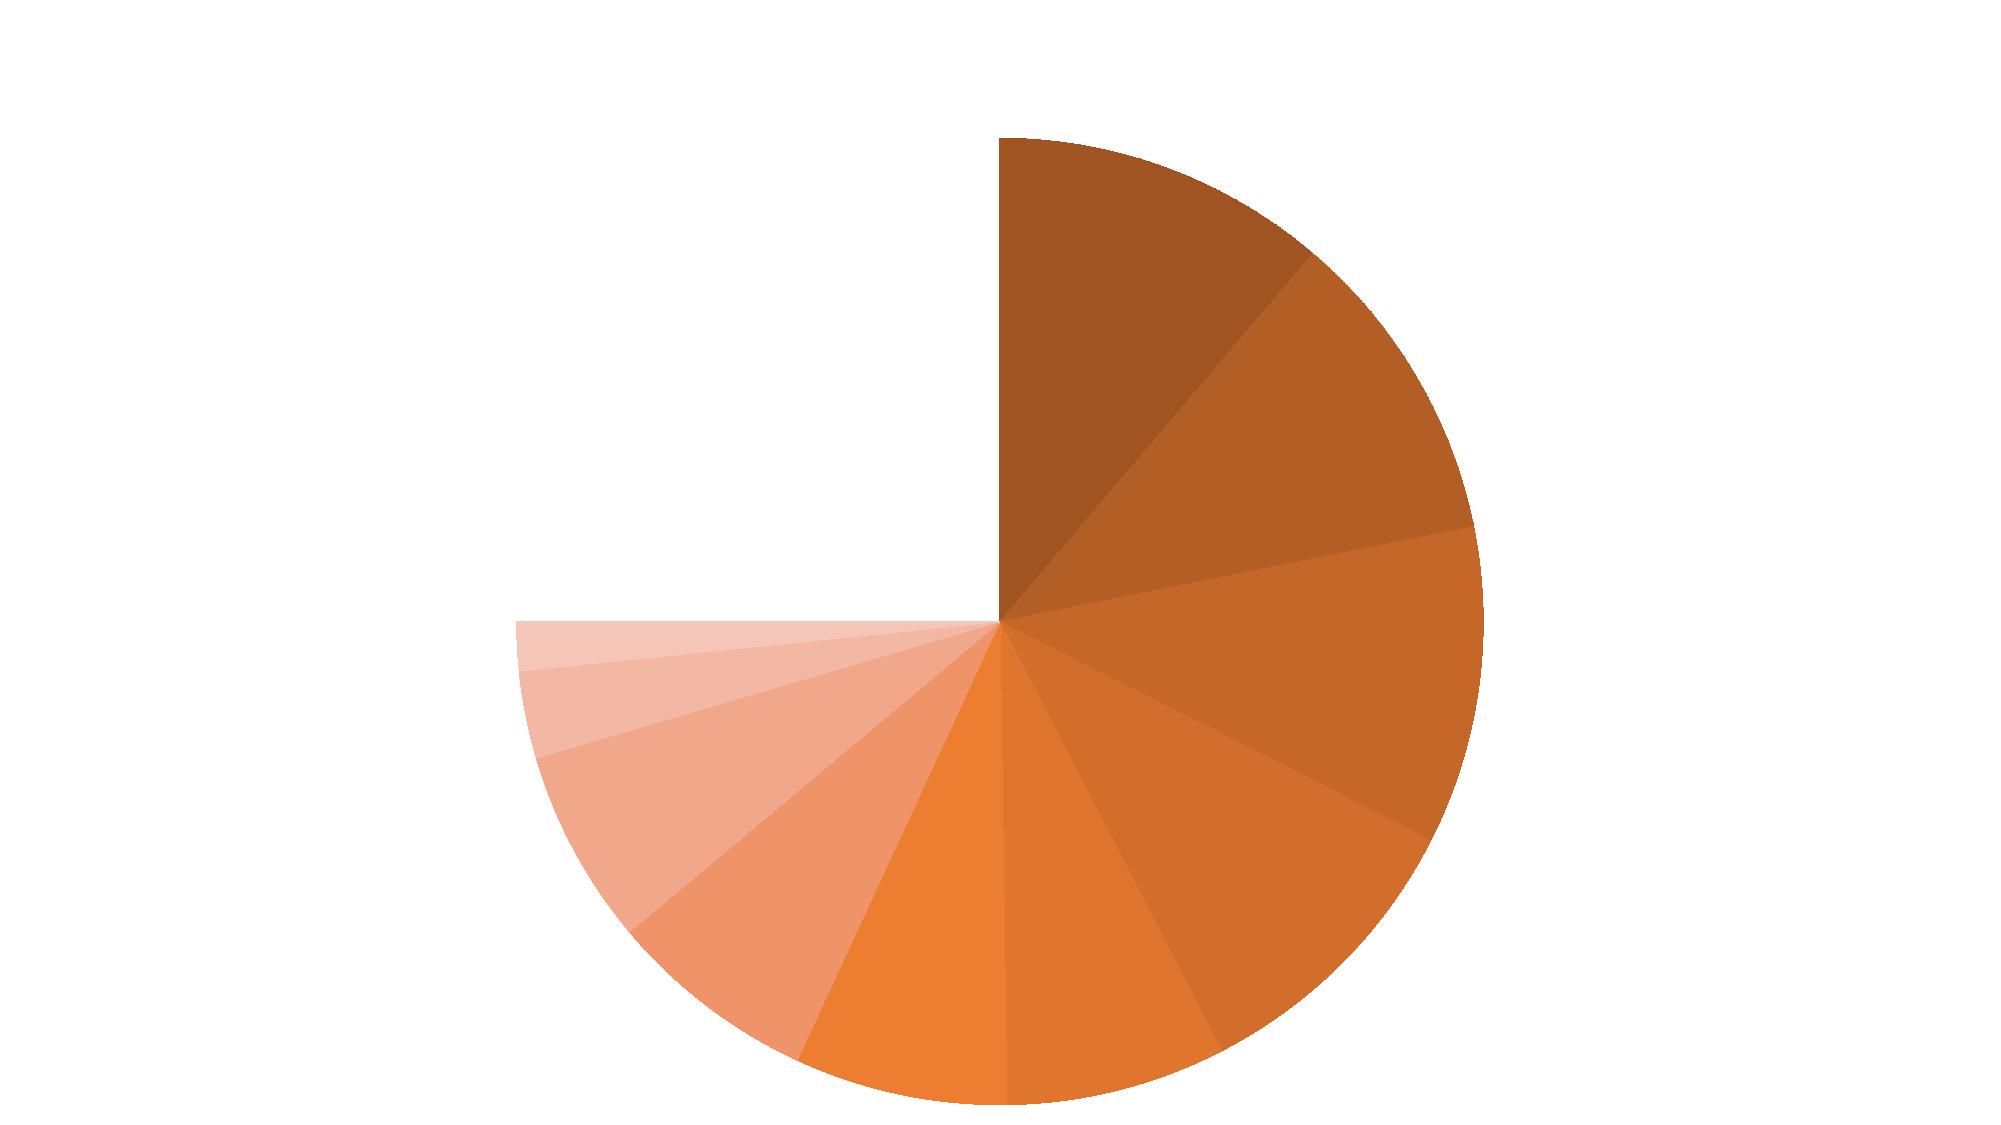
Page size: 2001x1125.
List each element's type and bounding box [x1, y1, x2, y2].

chart [237, 118, 1763, 1125]
